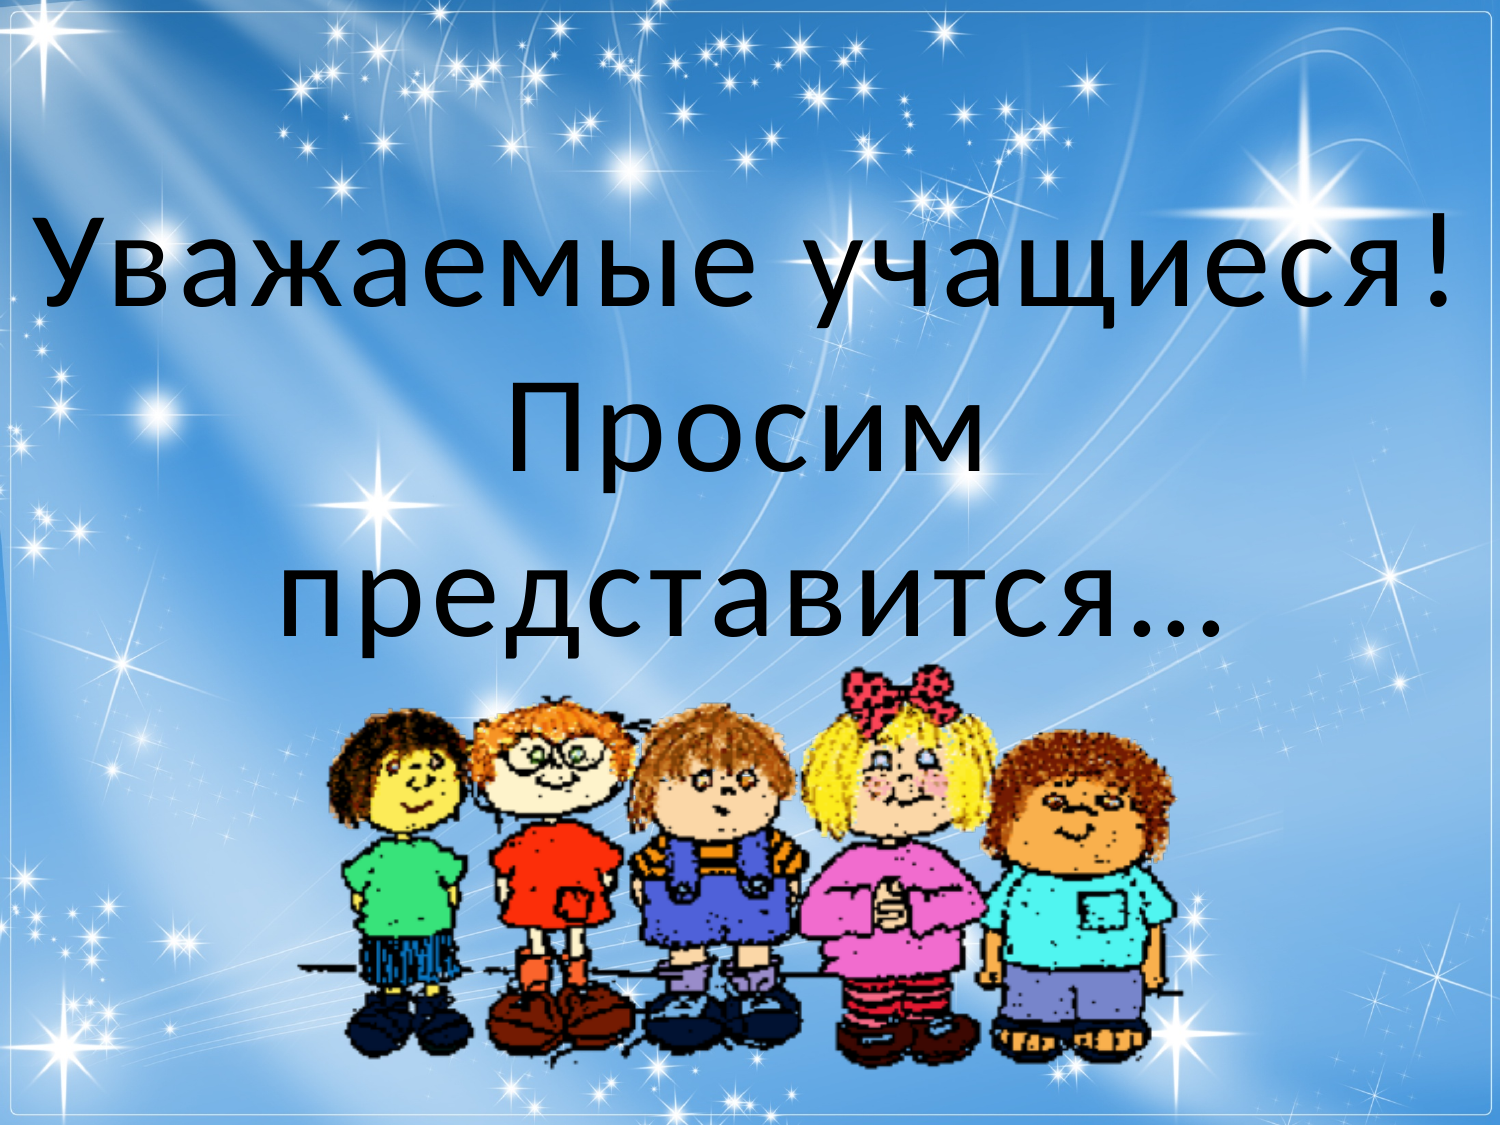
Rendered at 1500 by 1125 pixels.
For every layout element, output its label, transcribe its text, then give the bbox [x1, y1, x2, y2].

picture [0, 0, 1500, 152]
title Уважаемые учащиеся! Просим представится… [0, 152, 1500, 680]
picture [0, 644, 1500, 1125]
